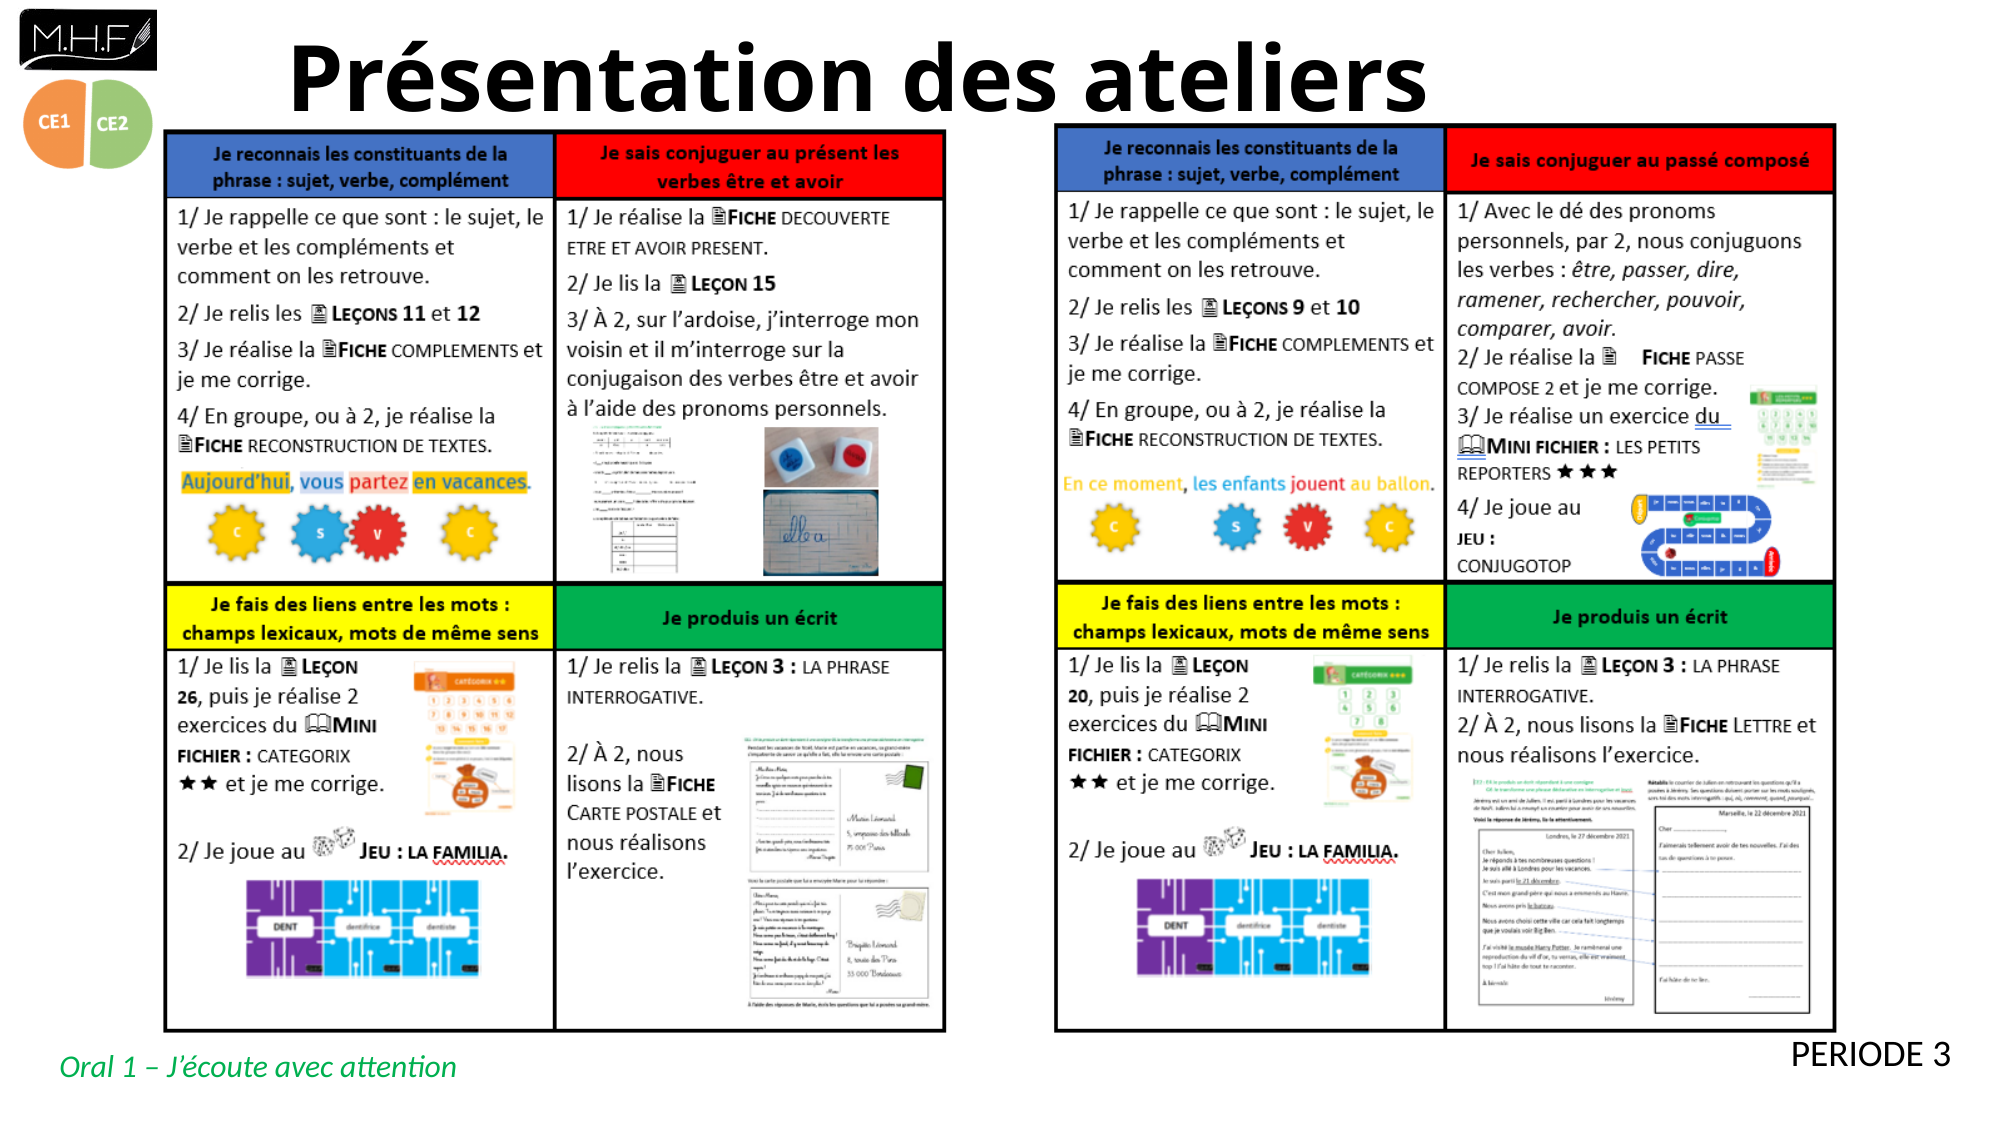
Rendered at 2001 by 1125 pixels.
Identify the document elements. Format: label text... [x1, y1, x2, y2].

picture [1048, 117, 1844, 1039]
text_box Oral 1 – J’écoute avec attention [44, 1038, 1346, 1092]
title Présentation des ateliers [271, 7, 1818, 156]
picture [1, 7, 955, 1039]
text_box PERIODE 3 [1362, 1021, 1967, 1082]
